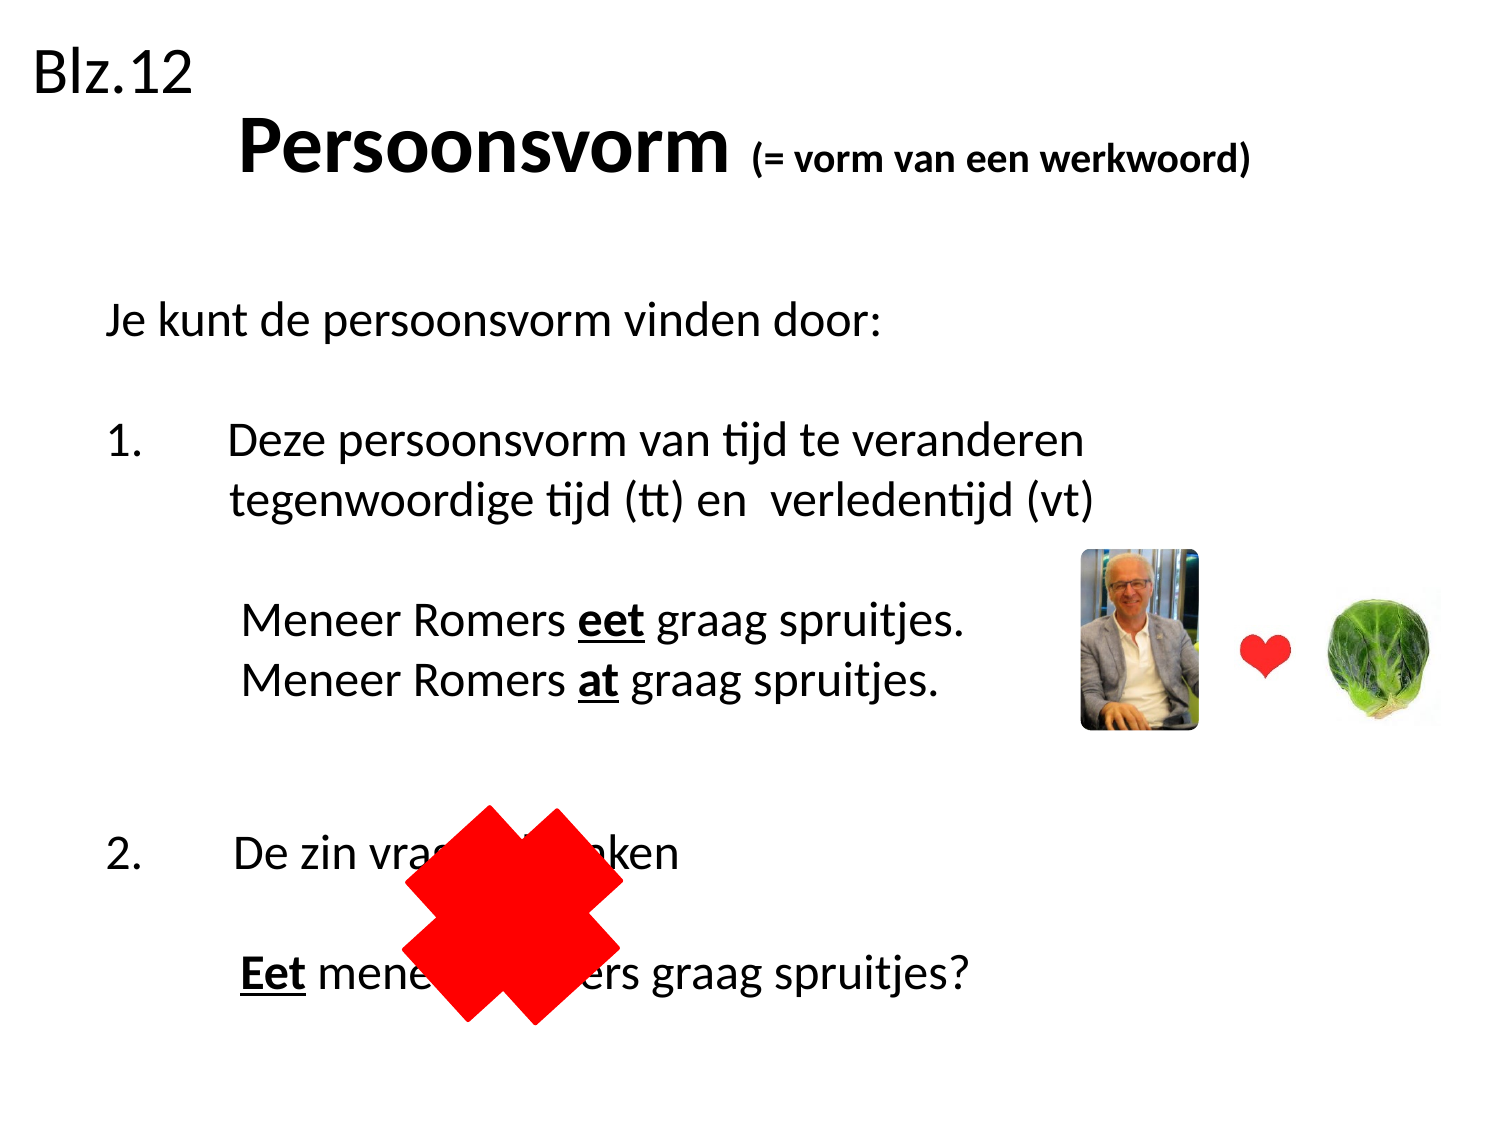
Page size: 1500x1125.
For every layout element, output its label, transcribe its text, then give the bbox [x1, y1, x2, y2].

picture [1233, 625, 1296, 688]
picture [1313, 587, 1441, 726]
text_box [401, 805, 624, 1026]
text_box Blz.12 [17, 19, 313, 110]
title Persoonsvorm (= vorm van een werkwoord) [75, 45, 1425, 233]
text_box 2. De zin vragend maken Eet meneer Romers graag spruitjes? [90, 846, 1441, 1034]
text_box Je kunt de persoonsvorm vinden door: Deze persoonsvorm van tijd te veranderen tegenwoordige tijd (tt) en verledentijd (vt) Meneer Romers eet graag spruitjes. Meneer Romers at graag spruitjes. [90, 432, 1441, 621]
picture [1080, 548, 1200, 731]
